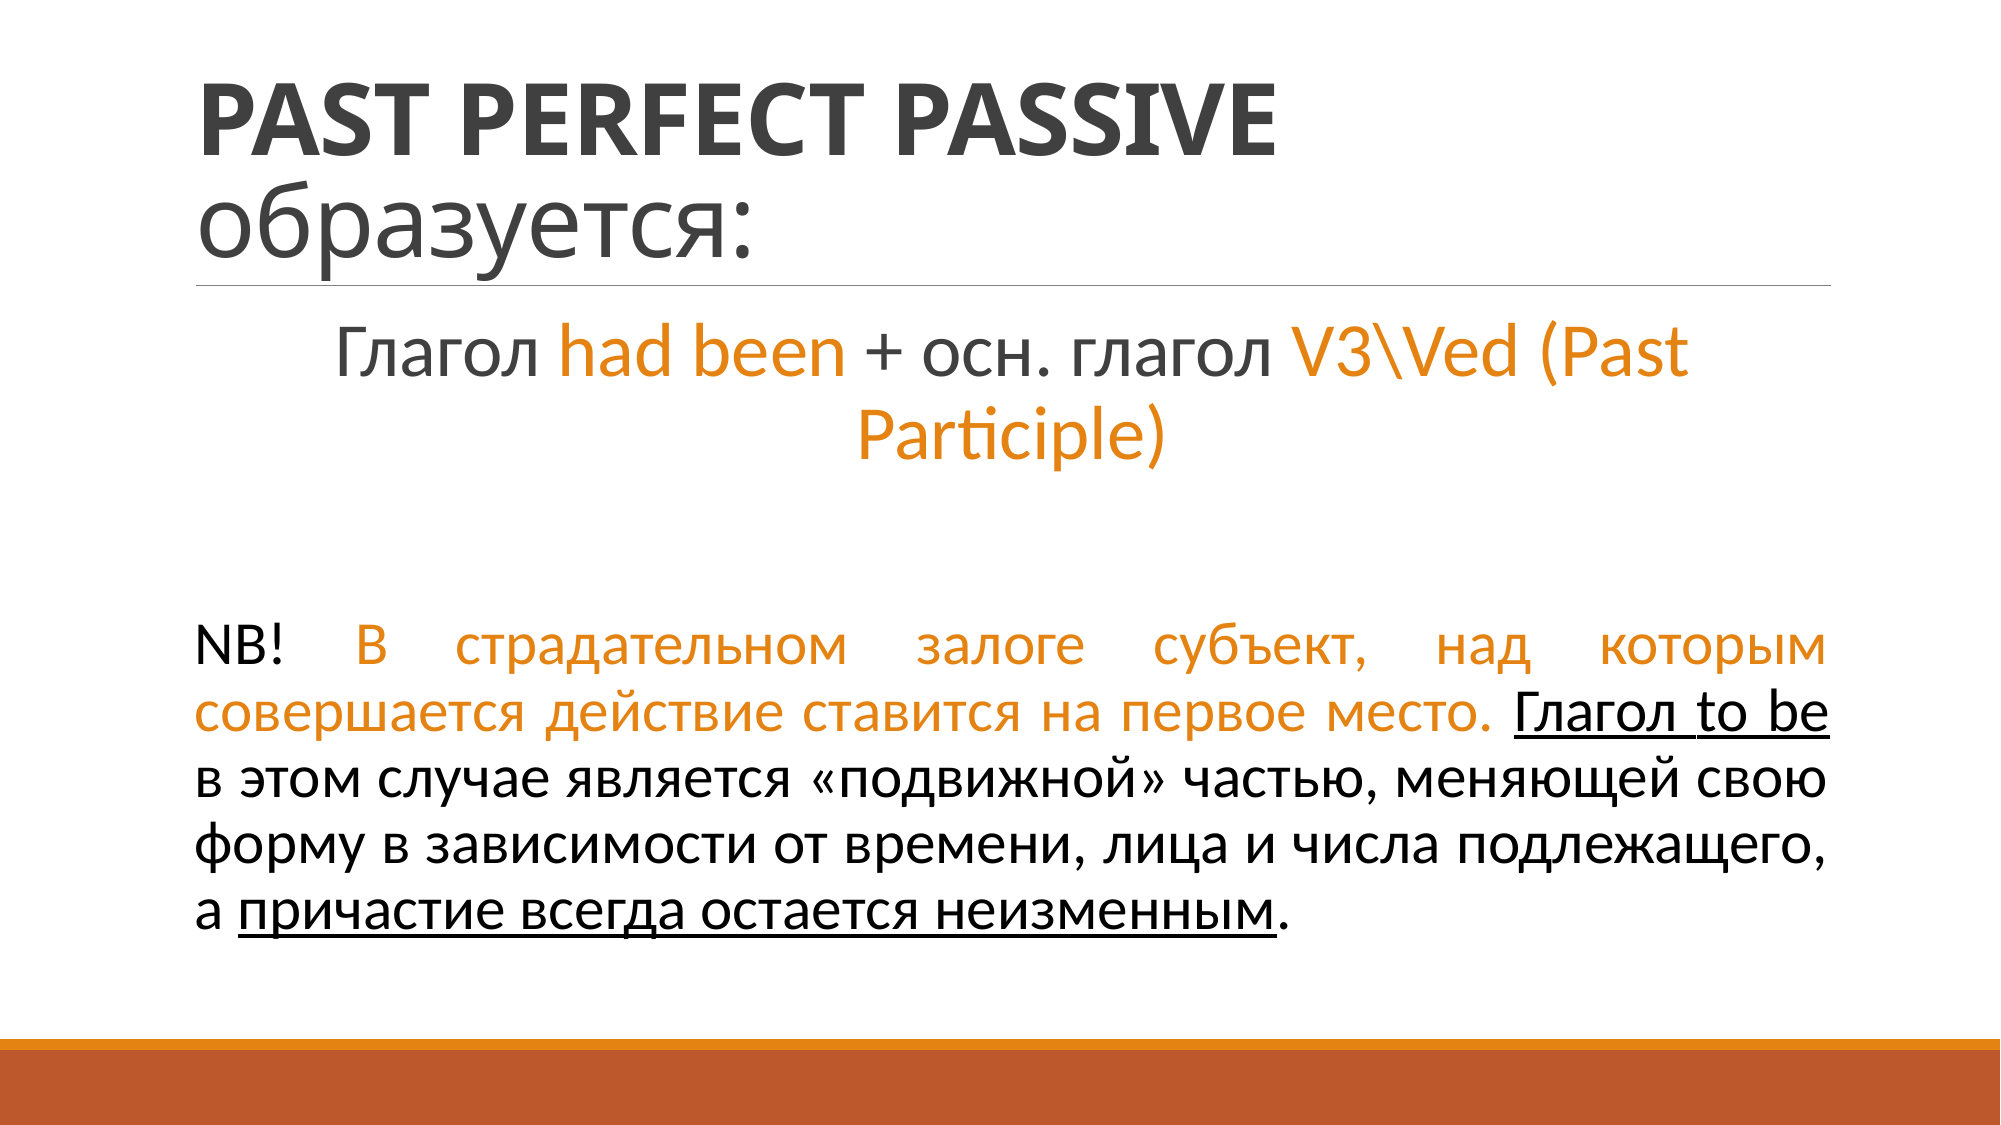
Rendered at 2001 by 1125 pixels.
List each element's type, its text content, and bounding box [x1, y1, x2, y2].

title PAST PERFECT PASSIVE образуется: [180, 47, 1830, 285]
list Глагол had been + осн. глагол V3\Ved (Past Participle) NB! В страдательном залоге субъект, над которым совершается действие ставится на первое место. Глагол to be в этом случае является «подвижной» частью, меняющей свою форму в зависимости от времени, лица и числа подлежащего, а причастие всегда остается неизменным. [180, 302, 1830, 963]
